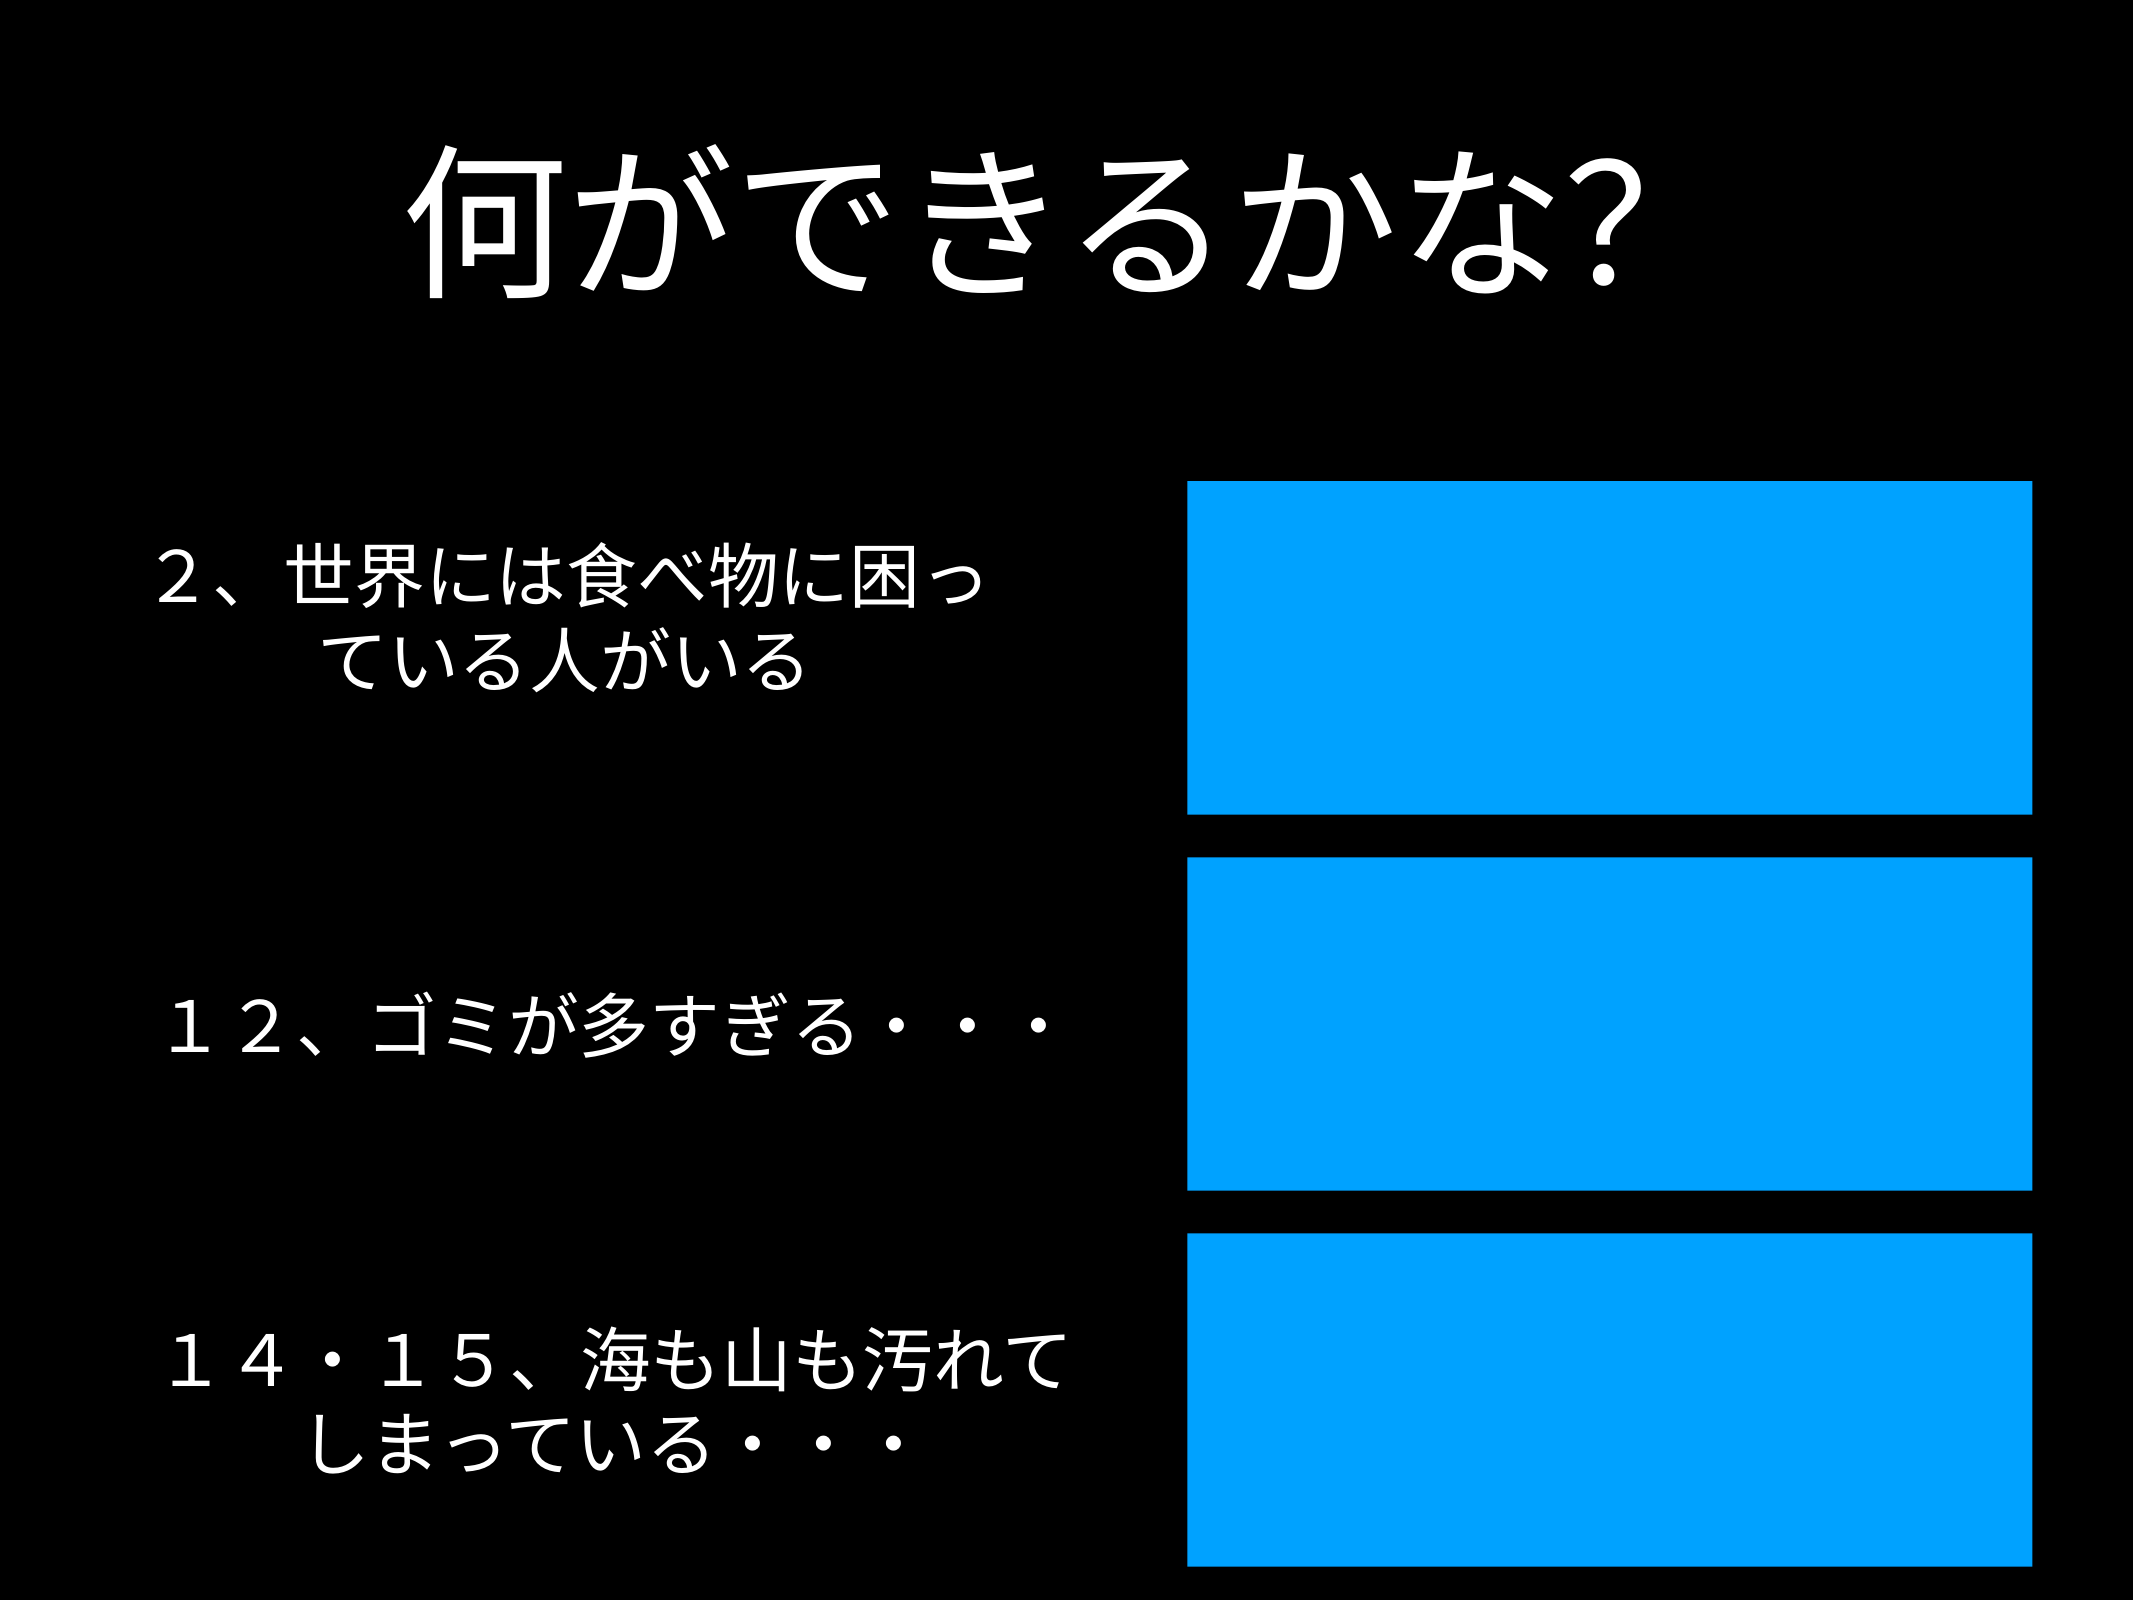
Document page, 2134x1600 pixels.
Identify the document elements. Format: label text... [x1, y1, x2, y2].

text_box [1187, 857, 2033, 1191]
text_box １２、ゴミが多すぎる・・・ [146, 973, 1083, 1075]
text_box [1187, 481, 2033, 815]
text_box １４・１５、海も山も汚れてしまっている・・・ [117, 1306, 1112, 1494]
text_box ２、世界には食べ物に困っている人がいる [114, 523, 1016, 711]
title 何ができるかな？ [155, 41, 1978, 397]
text_box [1187, 1233, 2033, 1567]
